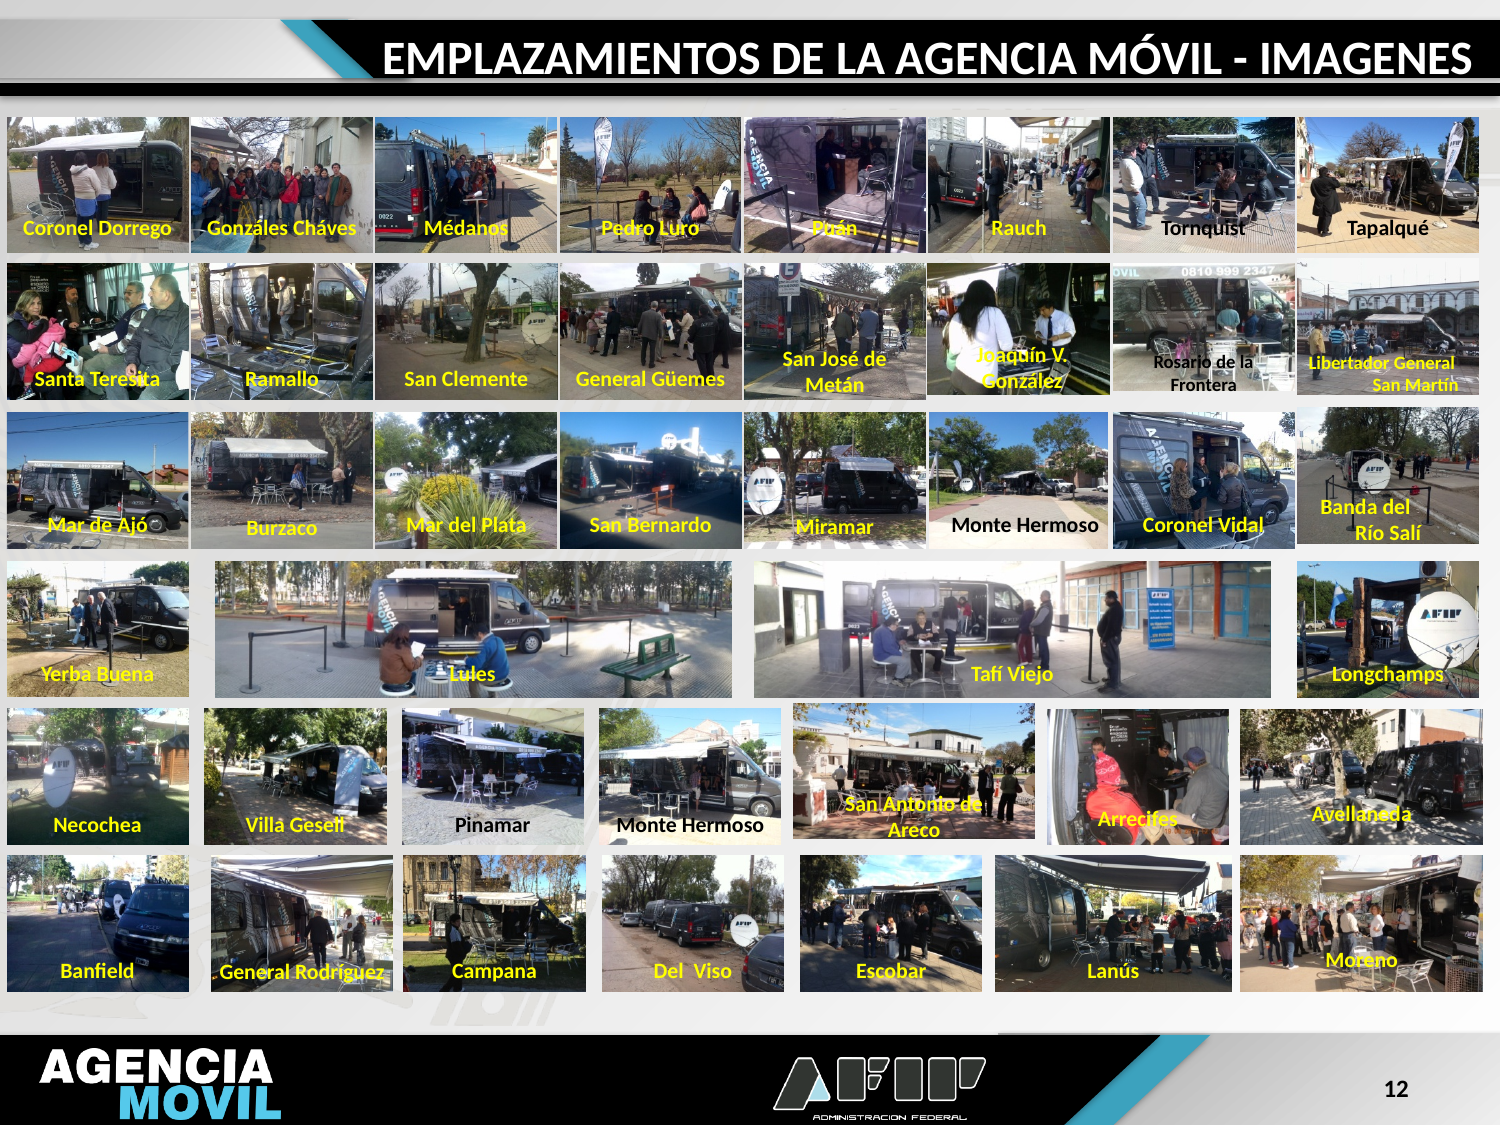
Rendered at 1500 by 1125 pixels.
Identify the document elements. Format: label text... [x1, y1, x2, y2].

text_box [377, 412, 554, 549]
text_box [214, 561, 732, 698]
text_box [598, 855, 788, 993]
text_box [187, 263, 369, 400]
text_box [796, 855, 987, 993]
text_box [555, 116, 739, 254]
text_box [2, 561, 193, 698]
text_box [187, 412, 377, 549]
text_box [200, 708, 391, 846]
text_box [994, 855, 1232, 993]
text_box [1293, 407, 1483, 554]
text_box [371, 263, 562, 400]
slide_number 12 [1368, 1065, 1500, 1114]
picture [773, 1057, 986, 1120]
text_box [595, 708, 786, 846]
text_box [754, 561, 1271, 698]
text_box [371, 116, 554, 254]
text_box EMPLAZAMIENTOS DE LA AGENCIA MÓVIL - IMAGENES [265, 19, 1490, 92]
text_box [409, 855, 590, 993]
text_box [1240, 855, 1483, 993]
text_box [927, 263, 1106, 400]
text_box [740, 116, 923, 254]
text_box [2, 412, 186, 549]
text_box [929, 412, 1107, 549]
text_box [740, 263, 925, 400]
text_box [555, 412, 739, 549]
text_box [1293, 258, 1483, 405]
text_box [562, 263, 738, 400]
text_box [2, 855, 193, 992]
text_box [187, 116, 370, 254]
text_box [1108, 116, 1292, 254]
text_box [1240, 708, 1483, 845]
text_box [1108, 412, 1288, 549]
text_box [397, 708, 588, 846]
picture [39, 1048, 281, 1120]
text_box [2, 708, 193, 846]
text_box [1293, 561, 1483, 698]
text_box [924, 116, 1107, 254]
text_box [1108, 263, 1288, 400]
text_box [1043, 708, 1233, 845]
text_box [2, 263, 185, 400]
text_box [793, 702, 1036, 851]
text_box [740, 412, 928, 549]
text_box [1293, 116, 1483, 254]
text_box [2, 116, 186, 254]
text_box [196, 855, 408, 993]
